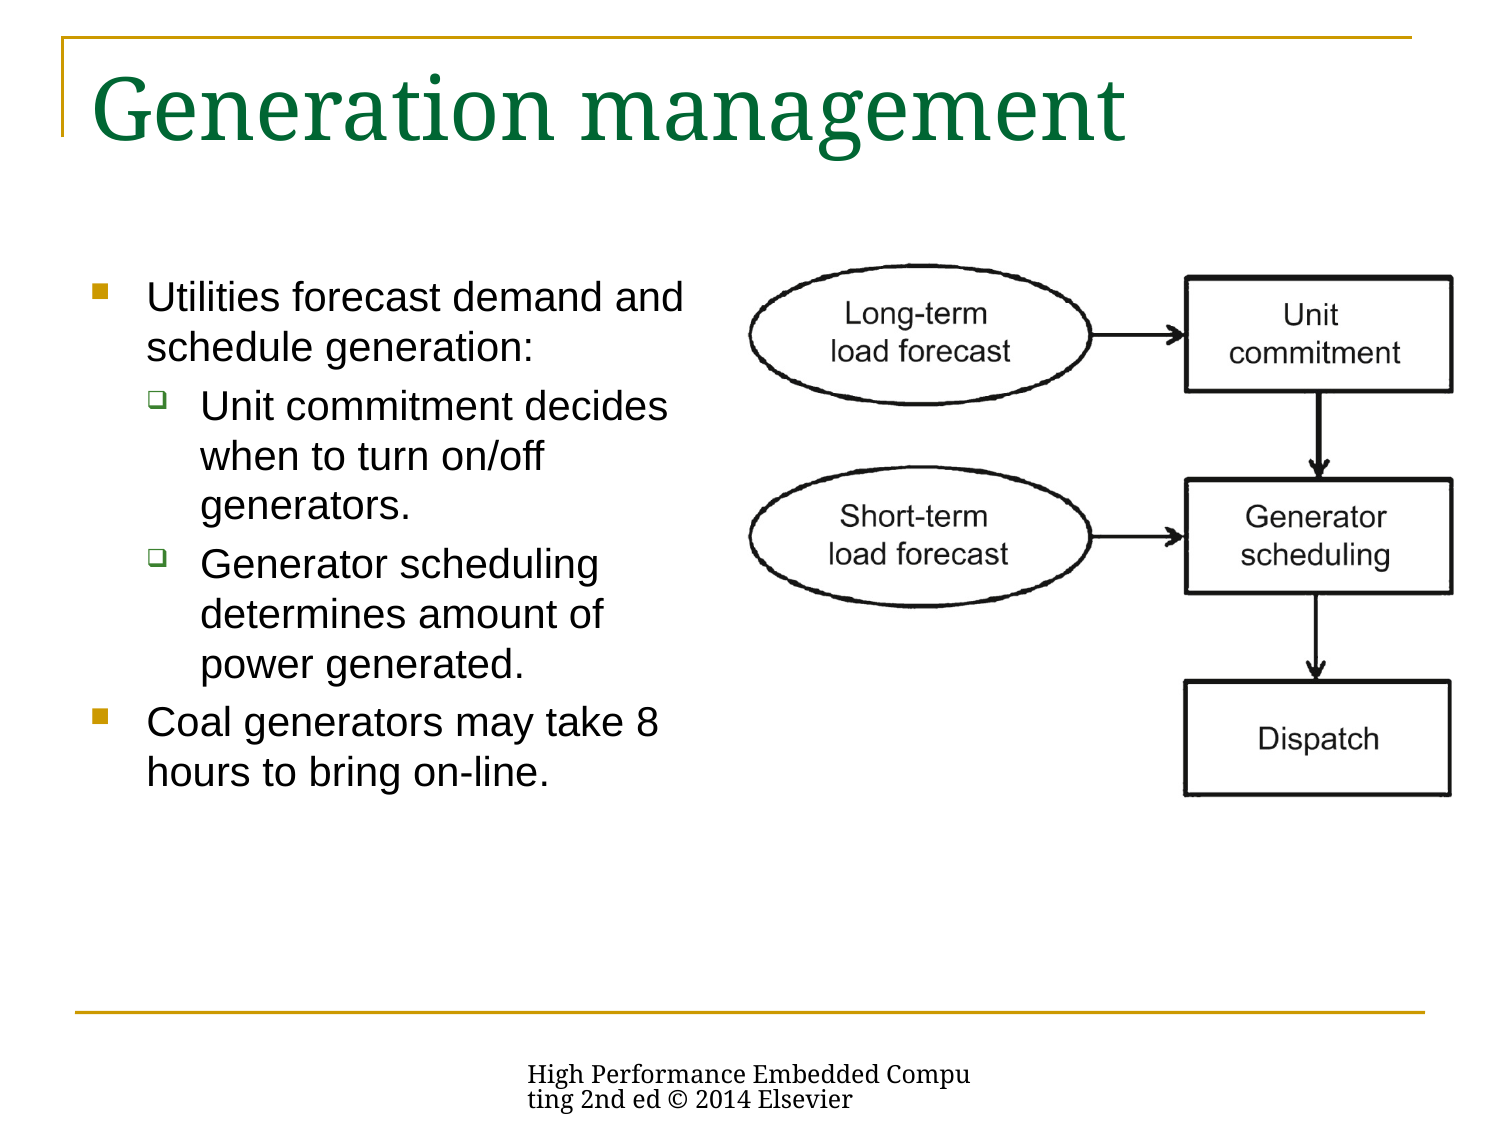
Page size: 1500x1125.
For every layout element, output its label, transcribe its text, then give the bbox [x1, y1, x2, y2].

list Utilities forecast demand and schedule generation: Unit commitment decides when to turn on/off generators. Generator scheduling determines amount of power generated. Coal generators may take 8 hours to bring on-line. [75, 262, 738, 1006]
footer High Performance Embedded Computing 2nd ed © 2014 Elsevier [512, 1025, 988, 1100]
picture [747, 262, 1454, 798]
title Generation management [75, 45, 1425, 233]
